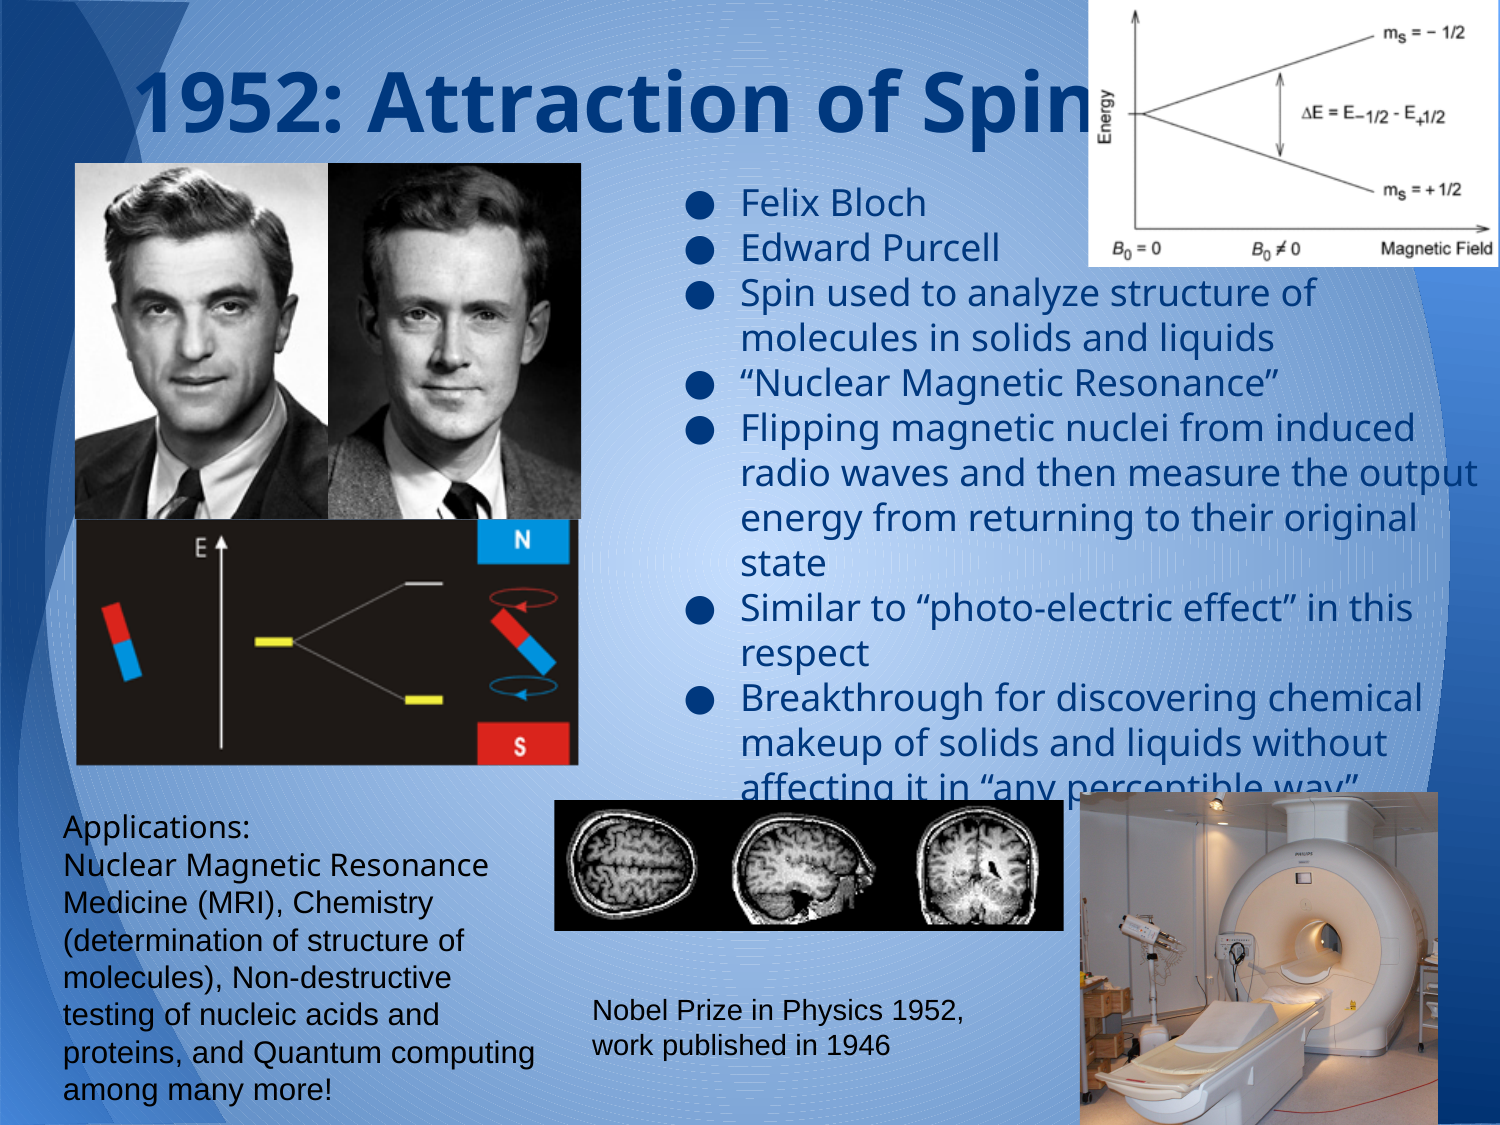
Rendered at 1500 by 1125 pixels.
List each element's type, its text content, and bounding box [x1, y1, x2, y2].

text_box [328, 163, 582, 519]
text_box Nobel Prize in Physics 1952, work published in 1946 [577, 976, 1042, 1086]
text_box [1079, 792, 1438, 1125]
text_box [75, 519, 582, 769]
title 1952: Attraction of Spin [75, 45, 1088, 164]
text_box [1088, 0, 1499, 267]
text_box [74, 163, 328, 519]
list Felix Bloch Edward Purcell Spin used to analyze structure of molecules in solids and liquids “Nuclear Magnetic Resonance” Flipping magnetic nuclei from induced radio waves and then measure the output energy from returning to their original state Similar to “photo-electric effect” in this respect Breakthrough for discovering chemical makeup of solids and liquids without affecting it in “any perceptible way” [649, 163, 1500, 779]
text_box Applications: Nuclear Magnetic Resonance Medicine (MRI), Chemistry (determination of structure of molecules), Non-destructive testing of nucleic acids and proteins, and Quantum computing among many more! [47, 792, 555, 1106]
text_box [554, 800, 1064, 931]
